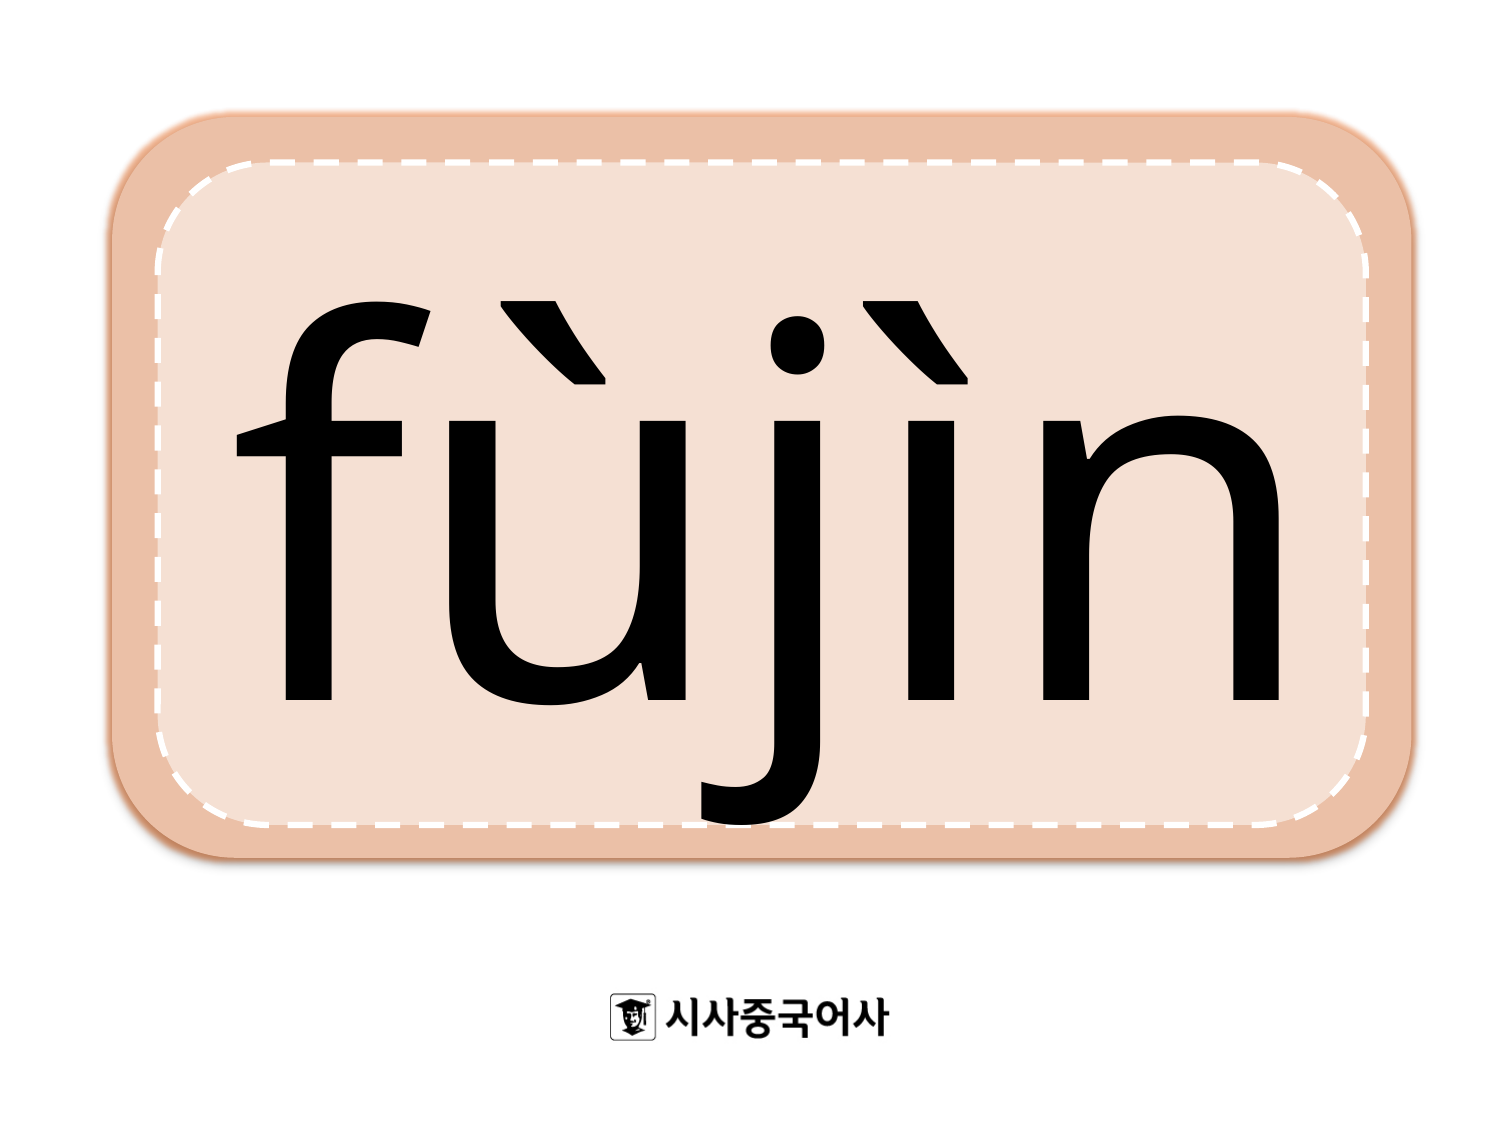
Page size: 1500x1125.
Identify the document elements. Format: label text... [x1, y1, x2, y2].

text_box fùjìn [171, 160, 1380, 824]
picture [602, 987, 898, 1047]
